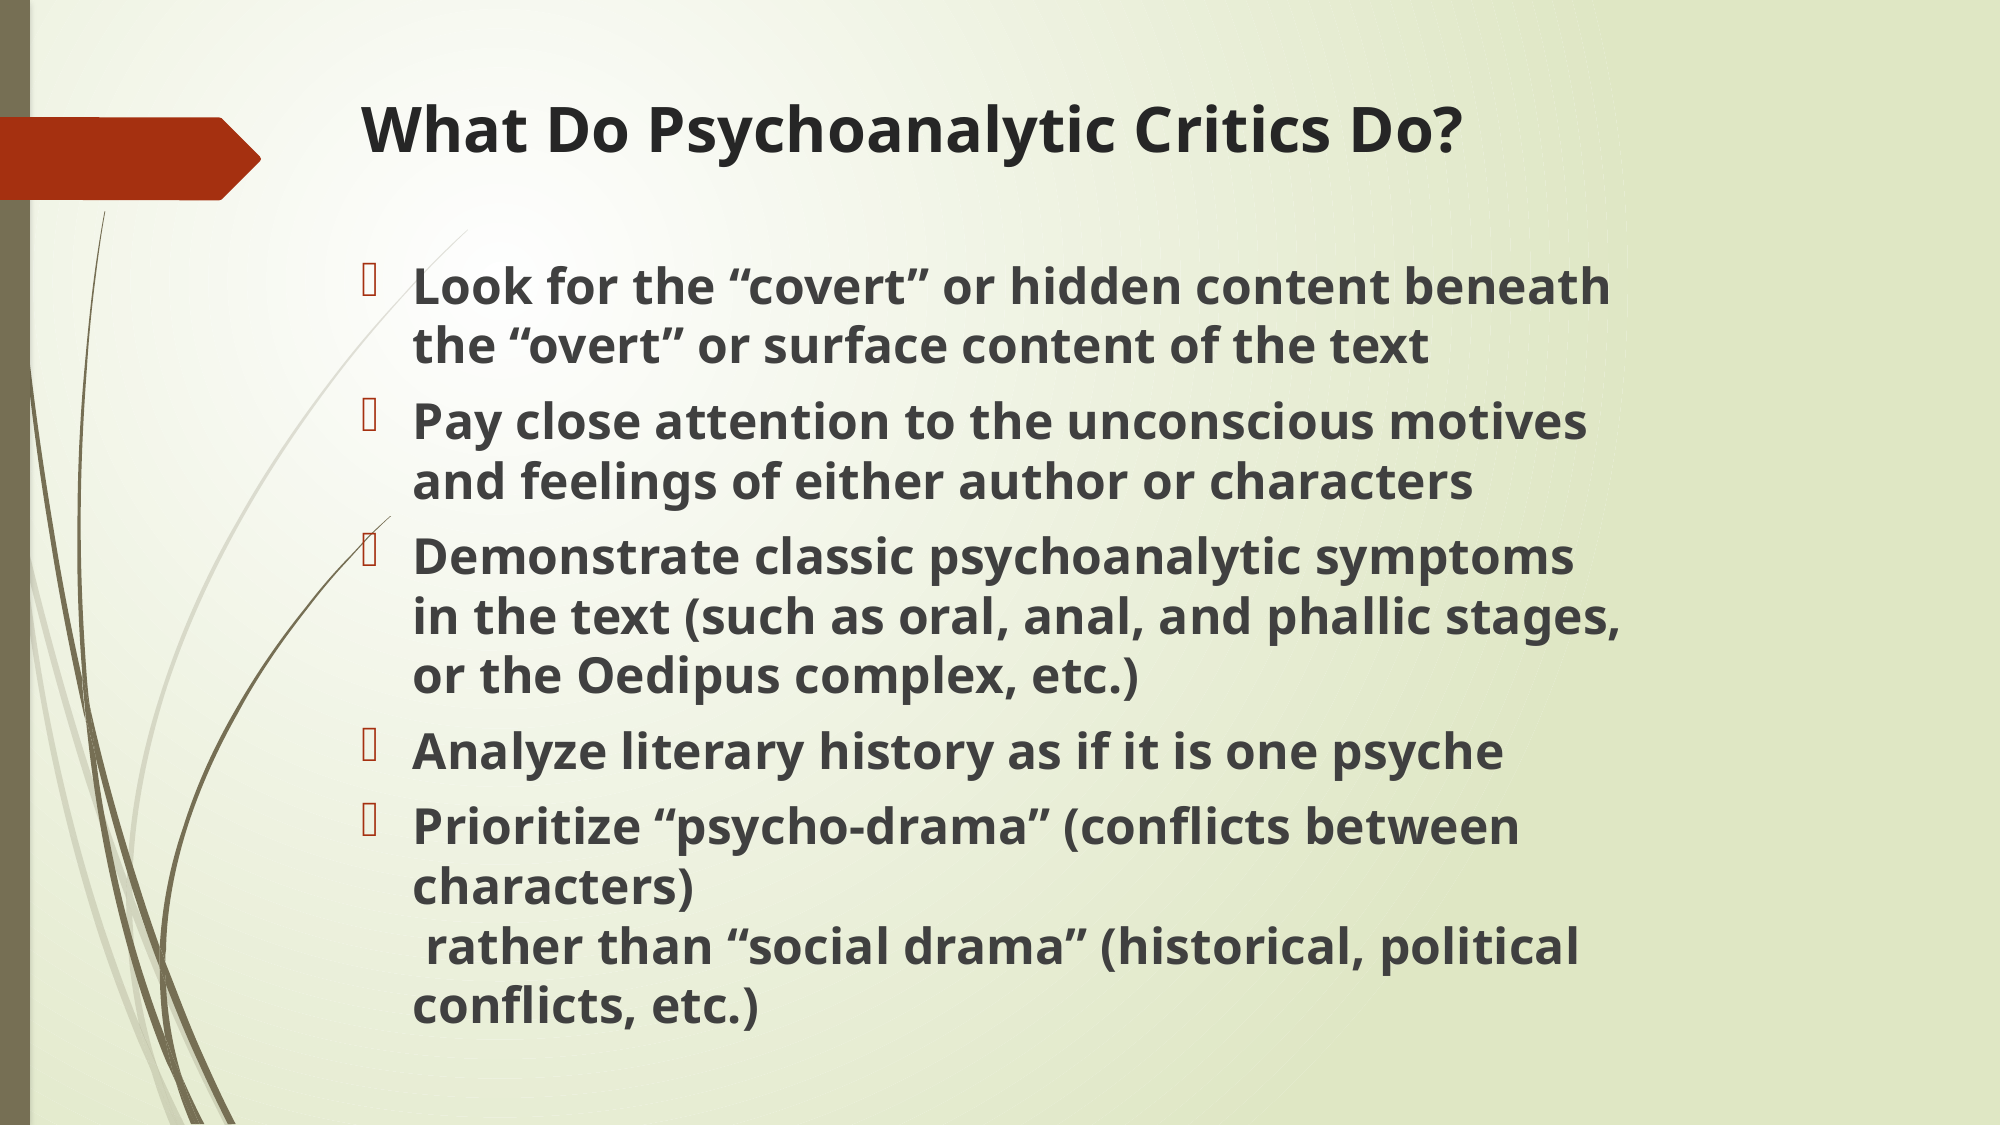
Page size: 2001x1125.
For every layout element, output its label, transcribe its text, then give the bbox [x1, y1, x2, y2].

title What Do Psychoanalytic Critics Do? [345, 82, 1651, 225]
list Look for the “covert” or hidden content beneath the “overt” or surface content of the text Pay close attention to the unconscious motives and feelings of either author or characters Demonstrate classic psychoanalytic symptoms in the text (such as oral, anal, and phallic stages, or the Oedipus complex, etc.) Analyze literary history as if it is one psyche Prioritize “psycho-drama” (conflicts between characters) rather than “social drama” (historical, political conflicts, etc.) [345, 246, 1703, 1056]
